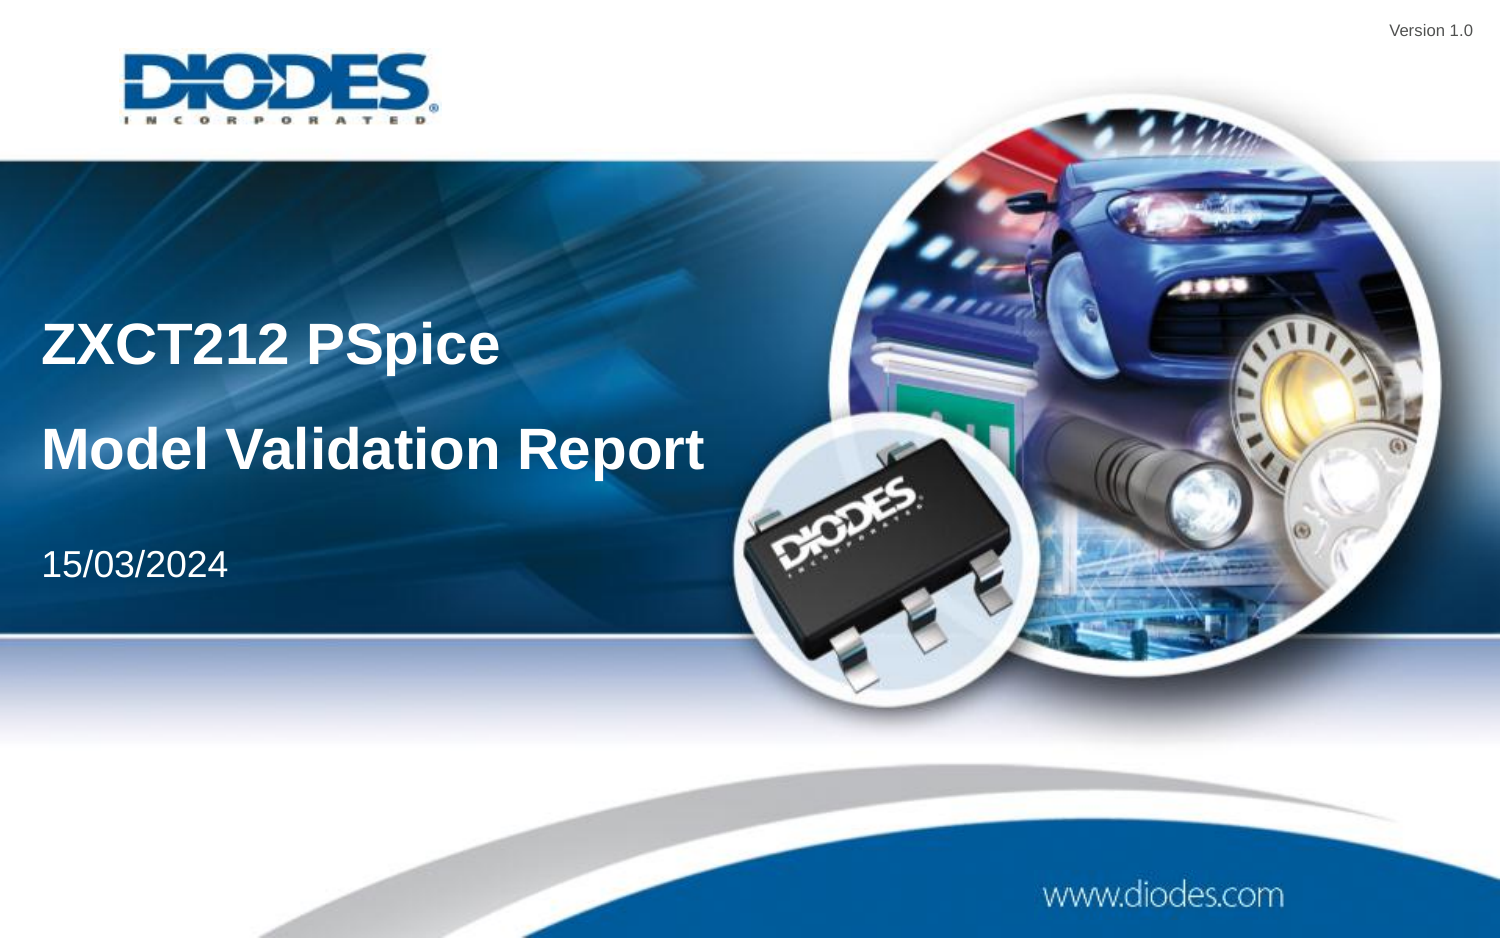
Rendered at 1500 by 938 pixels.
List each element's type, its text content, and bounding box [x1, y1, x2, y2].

text_box 15/03/2024 [41, 543, 367, 582]
text_box ZXCT212 PSpice Model Validation Report [41, 271, 809, 478]
text_box Version 1.0 [1336, 13, 1487, 47]
picture [0, 0, 1500, 938]
